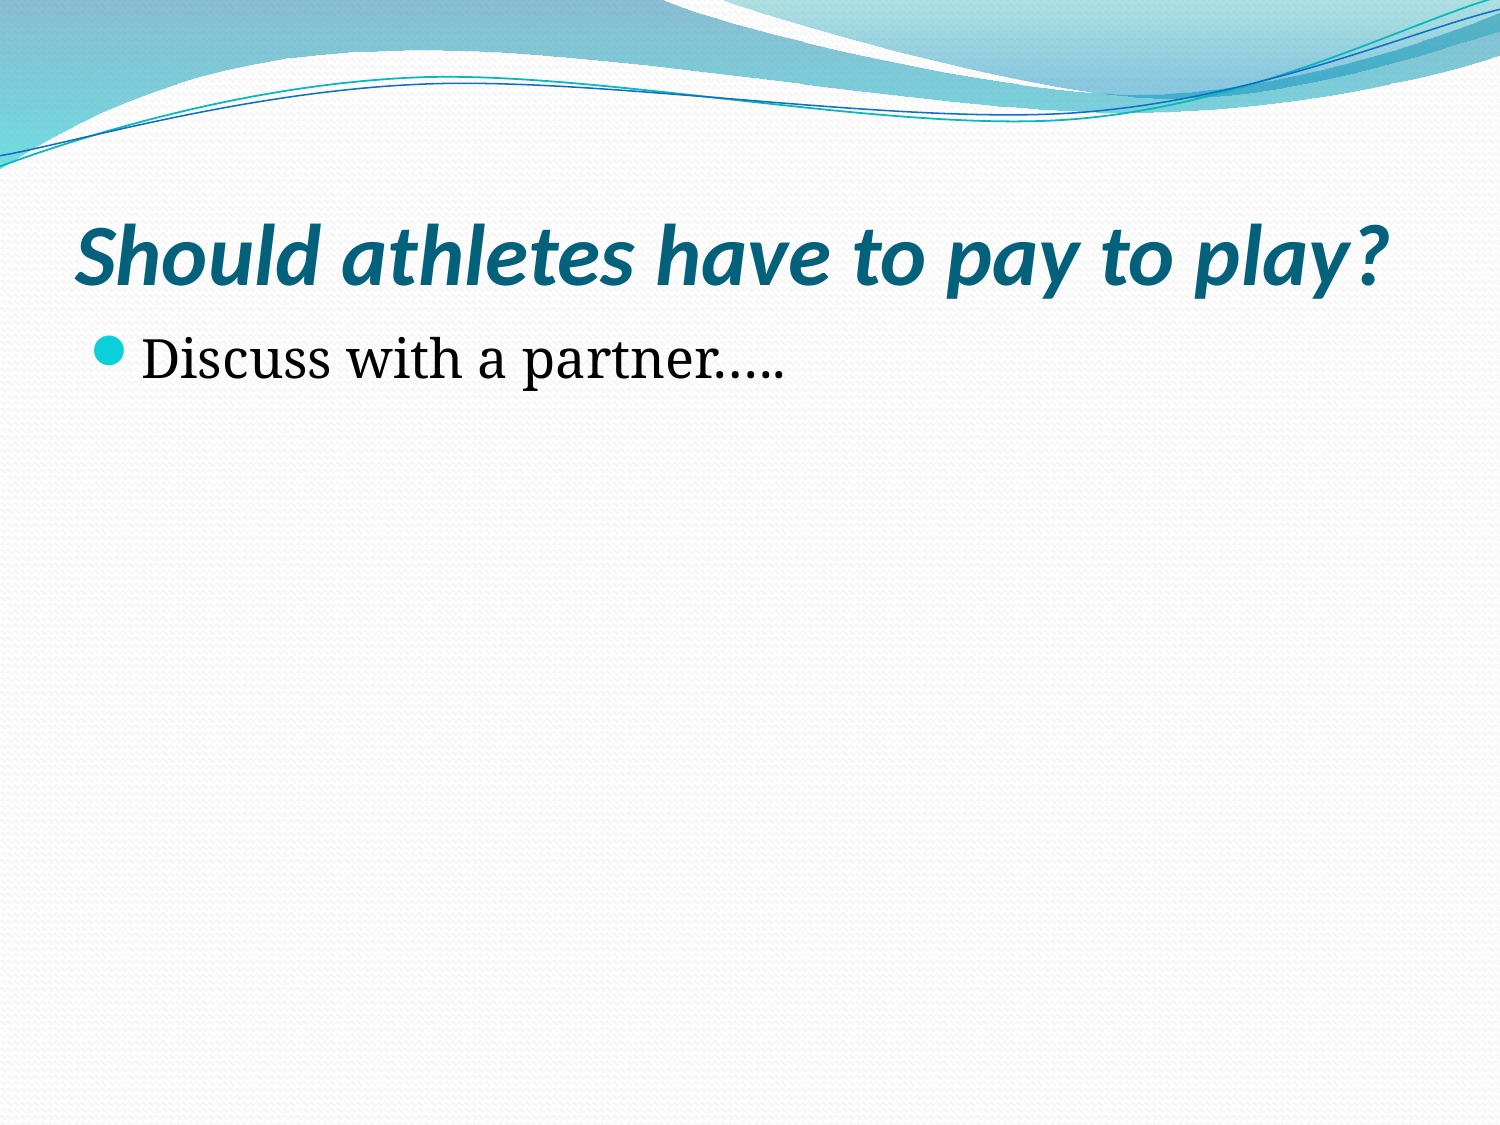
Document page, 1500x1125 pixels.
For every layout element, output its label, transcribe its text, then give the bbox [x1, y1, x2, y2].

list Discuss with a partner….. [75, 317, 1425, 1038]
title Should athletes have to pay to play? [75, 115, 1425, 303]
